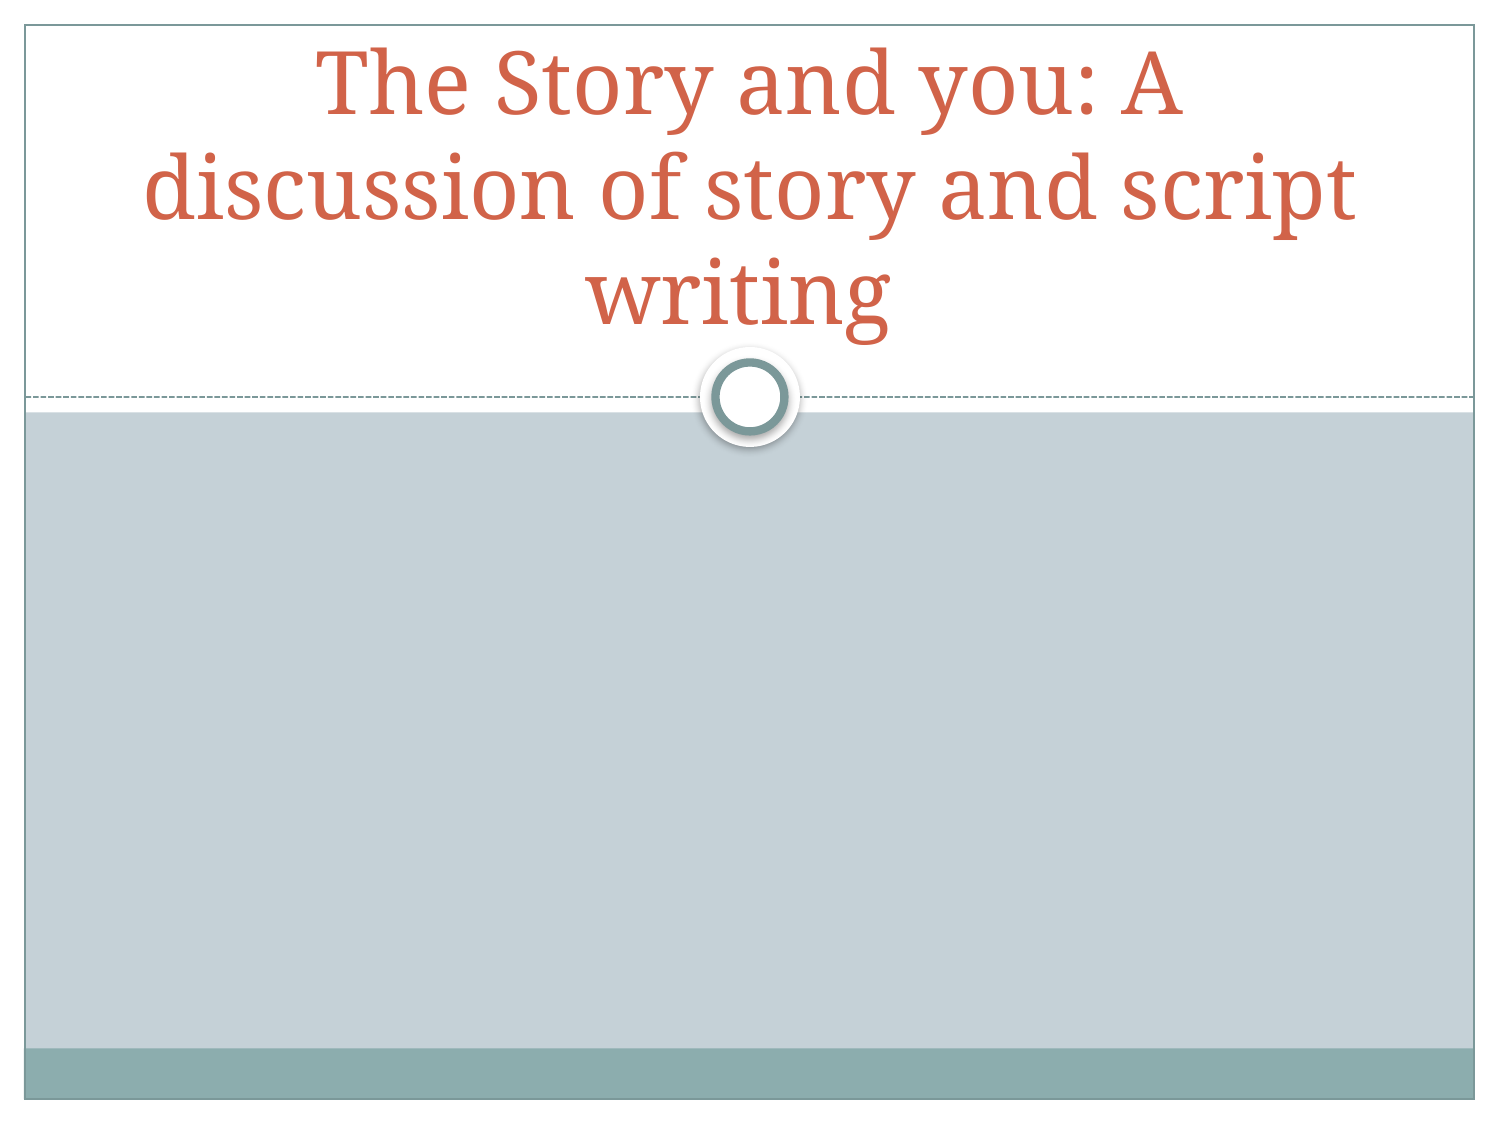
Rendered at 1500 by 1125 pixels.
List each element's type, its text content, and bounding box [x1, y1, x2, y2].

title The Story and you: A discussion of story and script writing [112, 62, 1388, 350]
